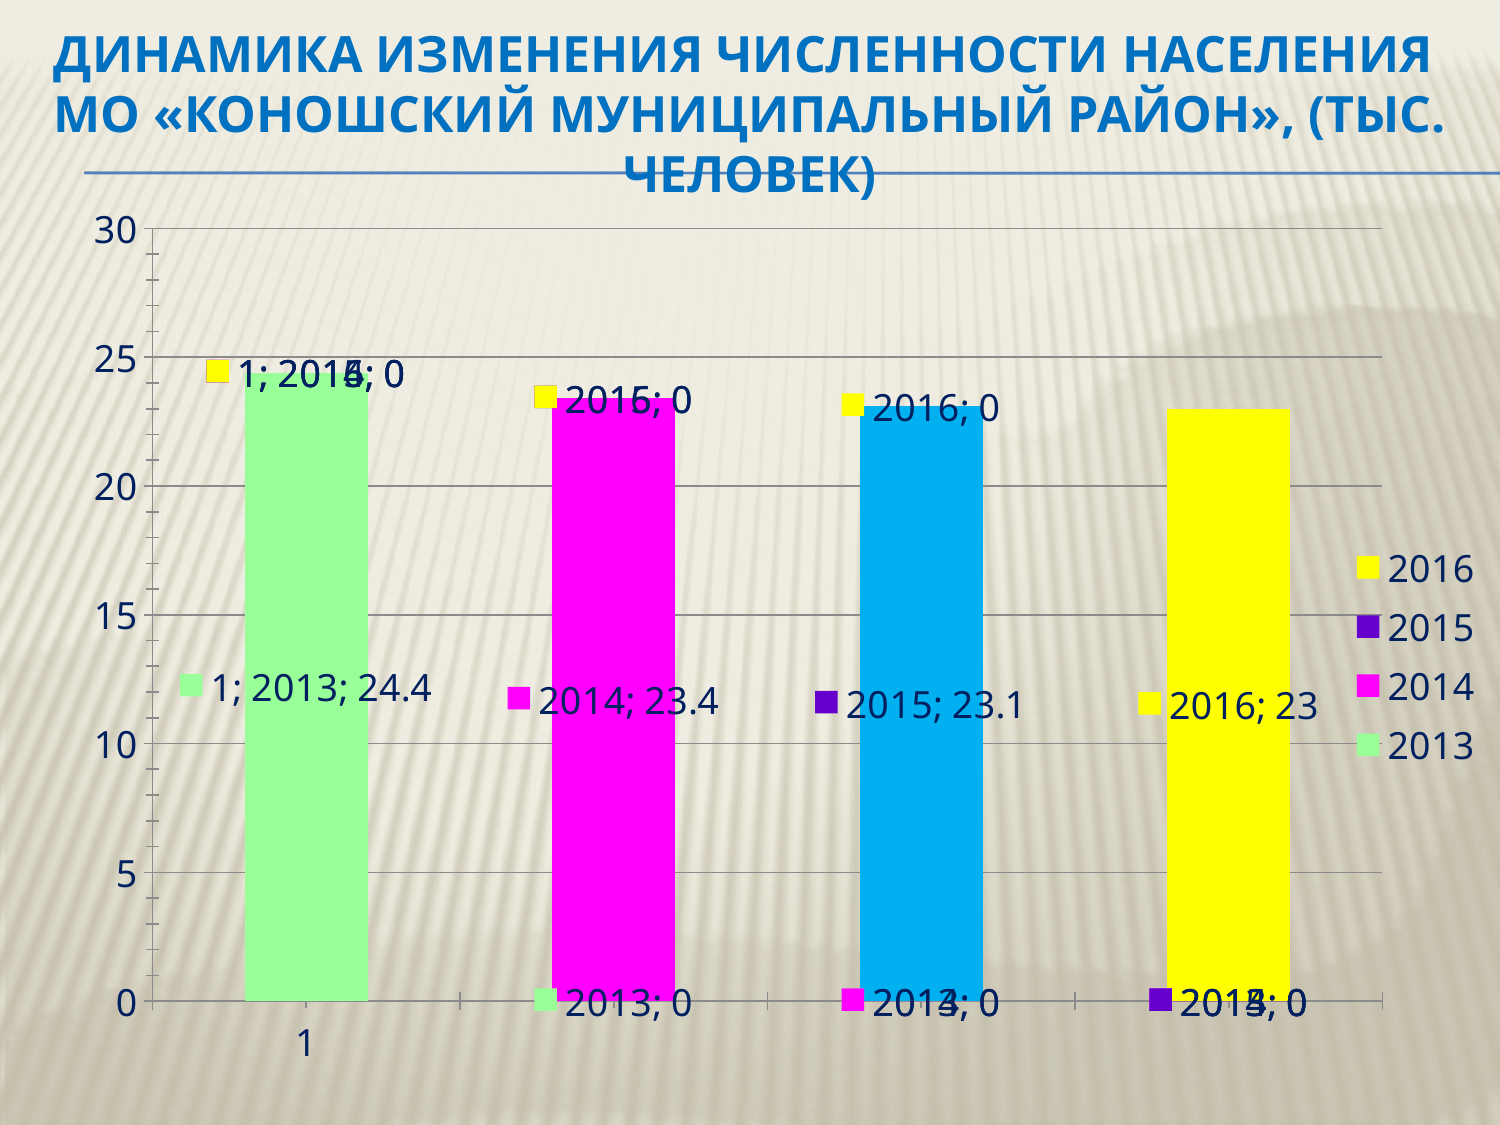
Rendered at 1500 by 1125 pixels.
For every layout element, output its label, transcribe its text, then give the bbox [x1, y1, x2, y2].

title ДИНАМИКА ИЗМЕНЕНИЯ ЧИСЛЕННОСТИ НАСЕЛЕНИЯ МО «КОНОШСКИЙ МУНИЦИПАЛЬНЫЙ РАЙОН», (тыс. человек) [0, 0, 1500, 187]
chart [0, 187, 1500, 1125]
